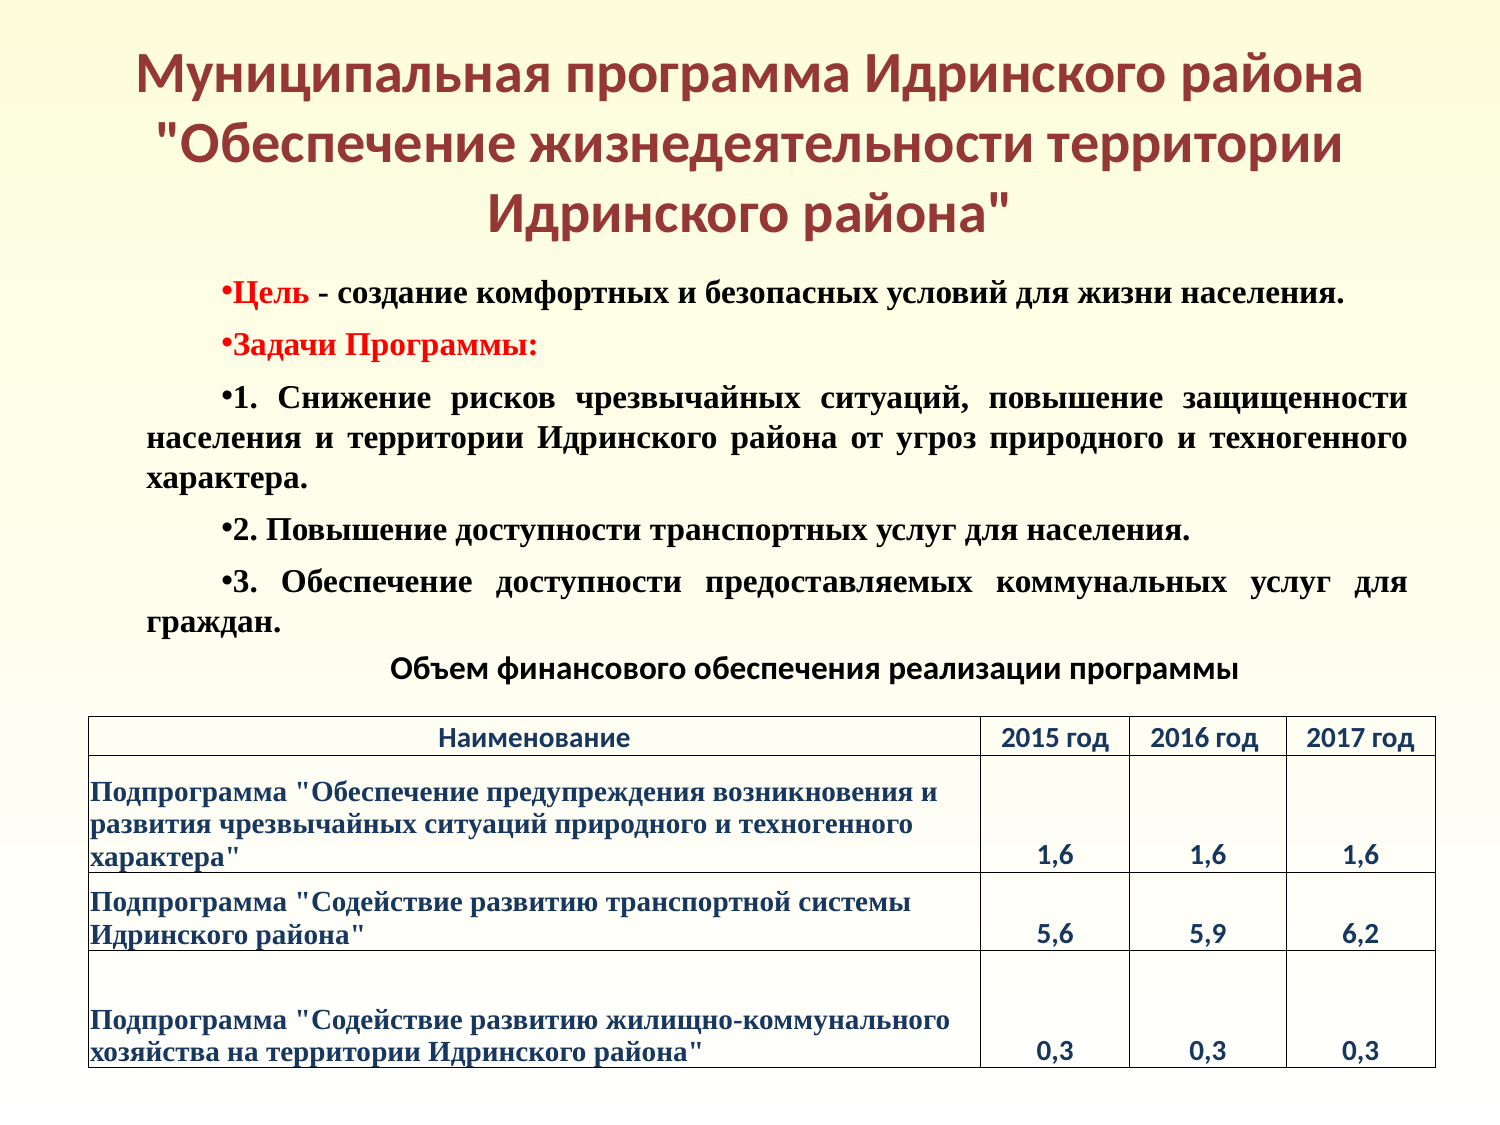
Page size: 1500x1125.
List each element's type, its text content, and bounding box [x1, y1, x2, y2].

table_header 2017 год [1287, 717, 1435, 755]
table_cell 0,3 [1130, 951, 1286, 1067]
table_cell 5,6 [981, 873, 1129, 950]
table_header 2015 год [981, 717, 1129, 755]
table_cell 5,9 [1130, 873, 1286, 950]
table_cell 6,2 [1287, 873, 1435, 950]
table_cell 0,3 [1287, 951, 1435, 1067]
table_cell Подпрограмма "Обеспечение предупреждения возникновения и развития чрезвычайных ситуаций природного и техногенного характера" [89, 756, 980, 872]
list Цель - создание комфортных и безопасных условий для жизни населения. Задачи Программы: 1. Снижение рисков чрезвычайных ситуаций, повышение защищенности населения и территории Идринского района от угроз природного и техногенного характера. 2. Повышение доступности транспортных услуг для населения. 3. Обеспечение доступности предоставляемых коммунальных услуг для граждан. Объем финансового обеспечения реализации программы [74, 262, 1426, 1006]
table_cell 1,6 [981, 756, 1129, 872]
table_header Наименование [89, 717, 980, 755]
table_cell 1,6 [1130, 756, 1286, 872]
title Муниципальная программа Идринского района "Обеспечение жизнедеятельности территории Идринского района" [74, 44, 1426, 233]
table_header 2016 год [1130, 717, 1286, 755]
table_cell Подпрограмма "Содействие развитию жилищно-коммунального хозяйства на территории Идринского района" [89, 951, 980, 1067]
table_cell 0,3 [981, 951, 1129, 1067]
table_cell 1,6 [1287, 756, 1435, 872]
table_cell Подпрограмма "Содействие развитию транспортной системы Идринского района" [89, 873, 980, 950]
